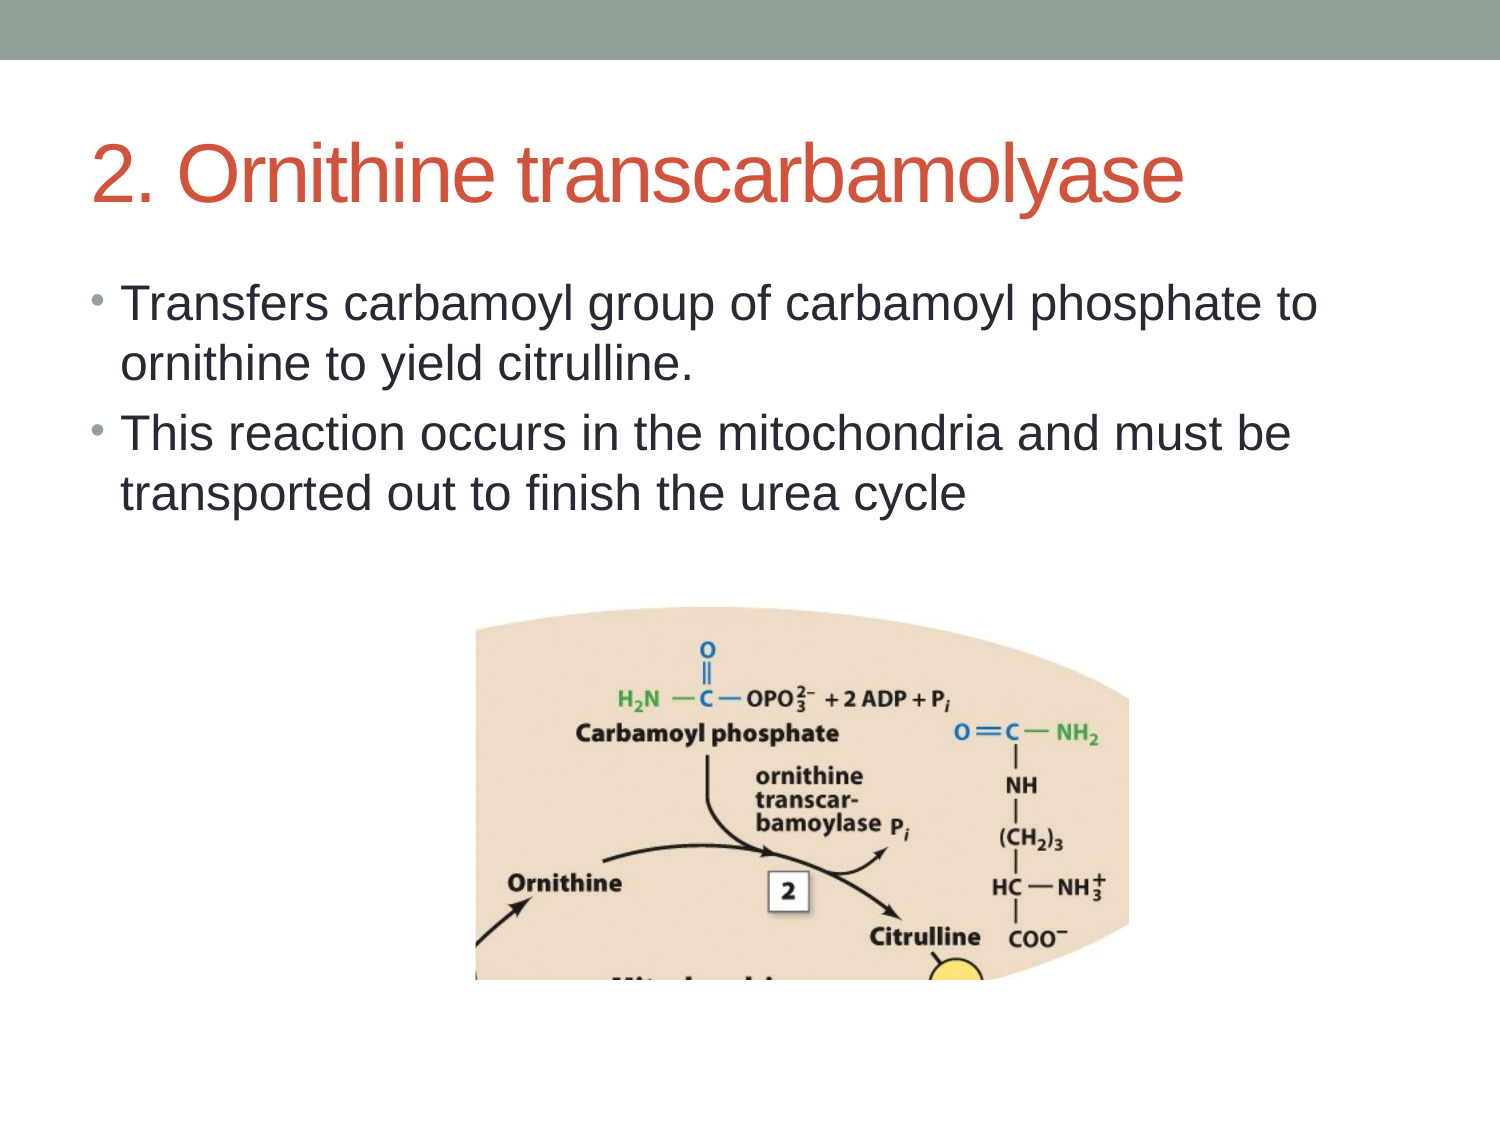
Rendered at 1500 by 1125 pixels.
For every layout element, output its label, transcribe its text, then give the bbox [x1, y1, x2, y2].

picture [475, 599, 1129, 980]
list Transfers carbamoyl group of carbamoyl phosphate to ornithine to yield citrulline. This reaction occurs in the mitochondria and must be transported out to finish the urea cycle [75, 262, 1425, 1063]
title 2. Ornithine transcarbamolyase [75, 87, 1425, 250]
